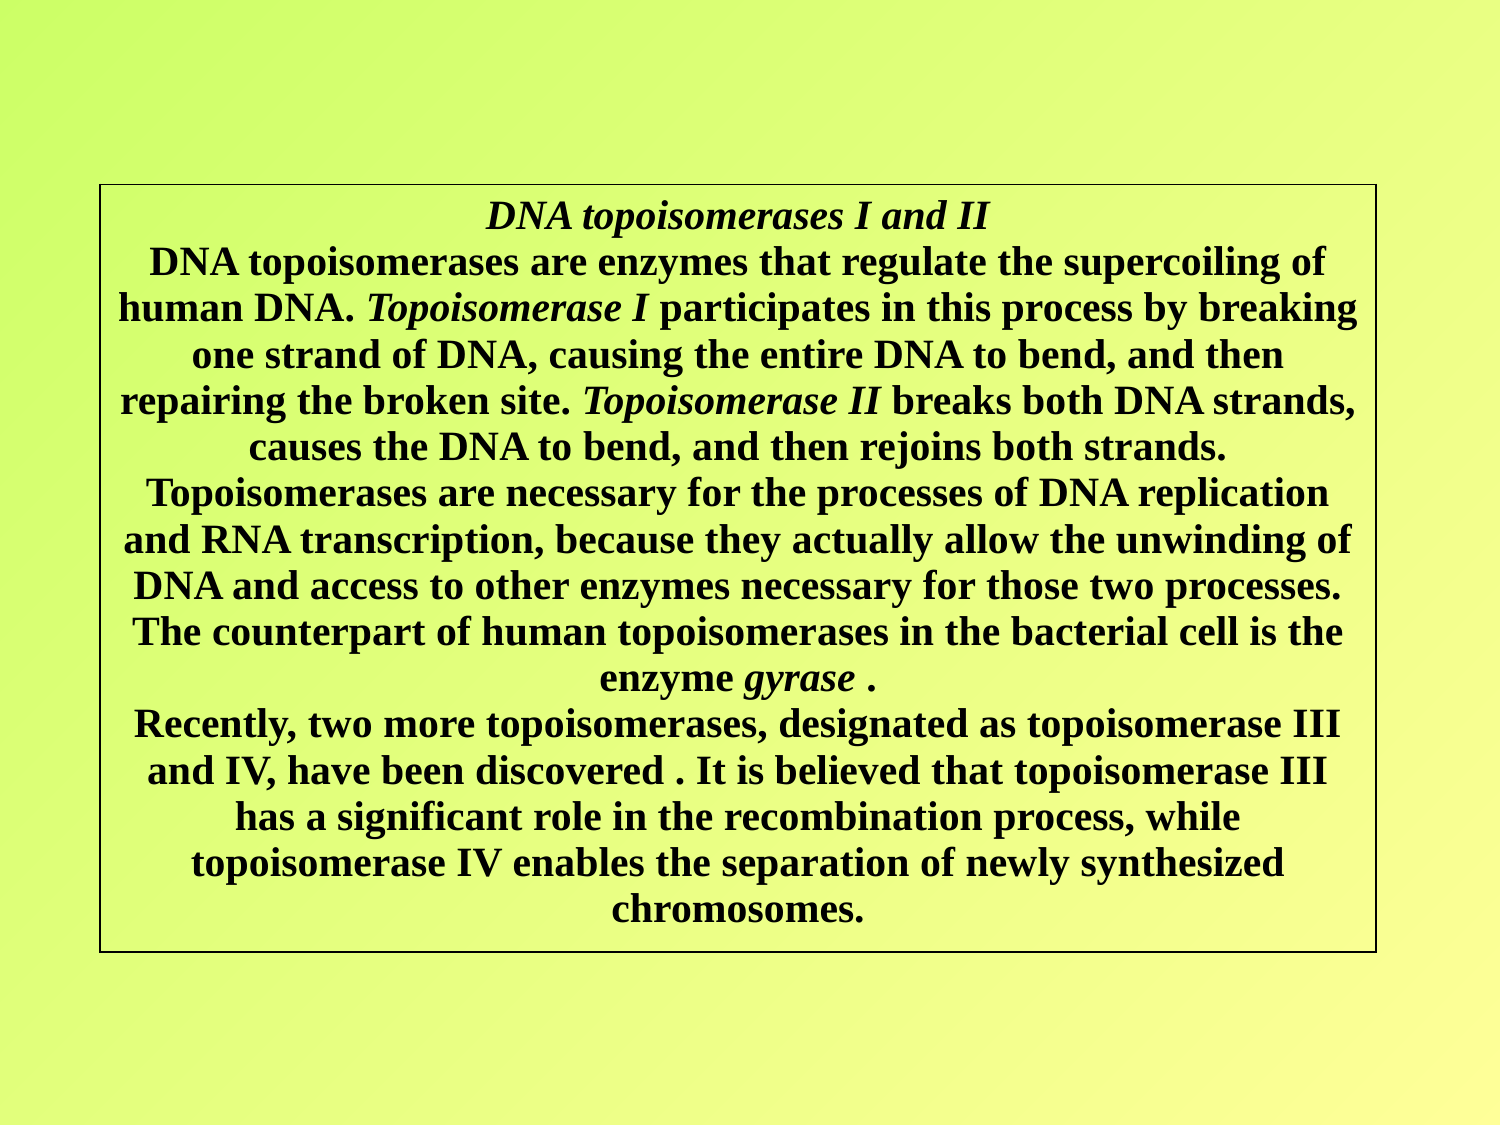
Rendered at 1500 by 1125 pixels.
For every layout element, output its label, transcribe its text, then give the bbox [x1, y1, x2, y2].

table_header DNA topoisomerases I and II DNA topoisomerases are enzymes that regulate the supercoiling of human DNA. Topoisomerase I participates in this process by breaking one strand of DNA, causing the entire DNA to bend, and then repairing the broken site. Topoisomerase II breaks both DNA strands, causes the DNA to bend, and then rejoins both strands. Topoisomerases are necessary for the processes of DNA replication and RNA transcription, because they actually allow the unwinding of DNA and access to other enzymes necessary for those two processes. The counterpart of human topoisomerases in the bacterial cell is the enzyme gyrase . Recently, two more topoisomerases, designated as topoisomerase III and IV, have been discovered . It is believed that topoisomerase III has a significant role in the recombination process, while topoisomerase IV enables the separation of newly synthesized chromosomes. [101, 185, 1375, 951]
